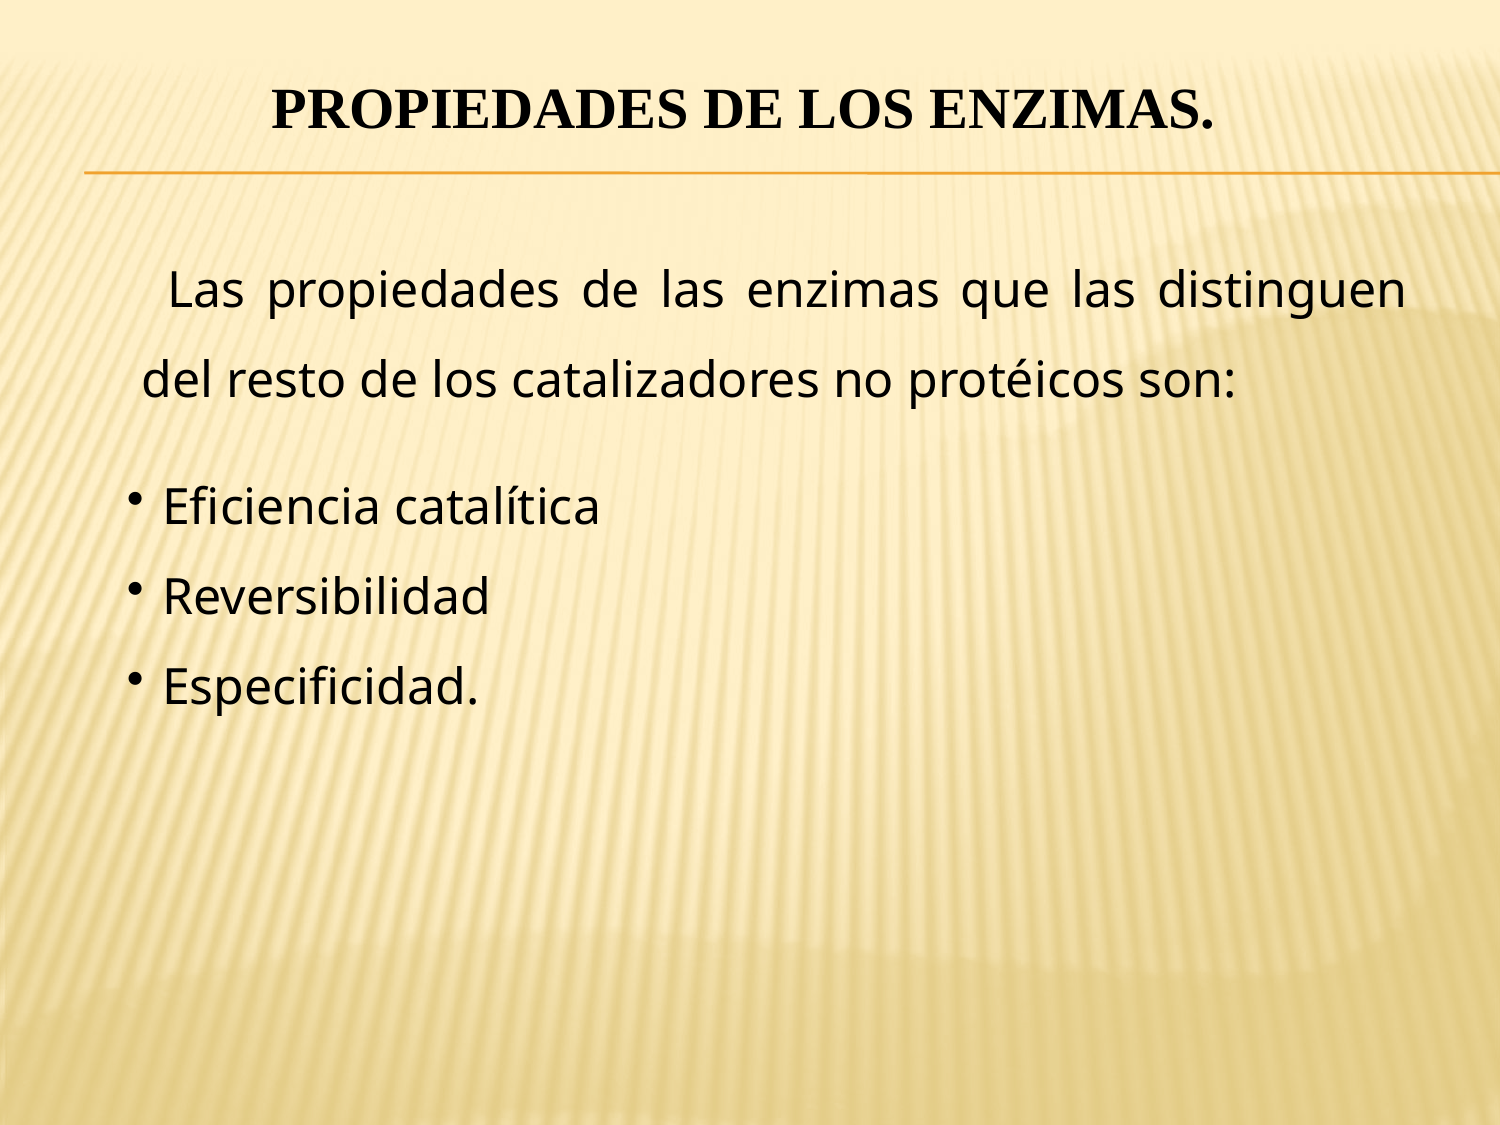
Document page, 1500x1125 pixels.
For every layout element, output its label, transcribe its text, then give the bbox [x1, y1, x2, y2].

text_box Eficiencia catalítica Reversibilidad Especificidad. [112, 437, 1400, 850]
title [50, 75, 1475, 213]
text_box [62, 125, 1463, 186]
text_box PROPIEDADES DE LOS ENZIMAS. [50, 62, 1438, 148]
list Las propiedades de las enzimas que las distinguen del resto de los catalizadores no protéicos son: [70, 220, 1424, 610]
